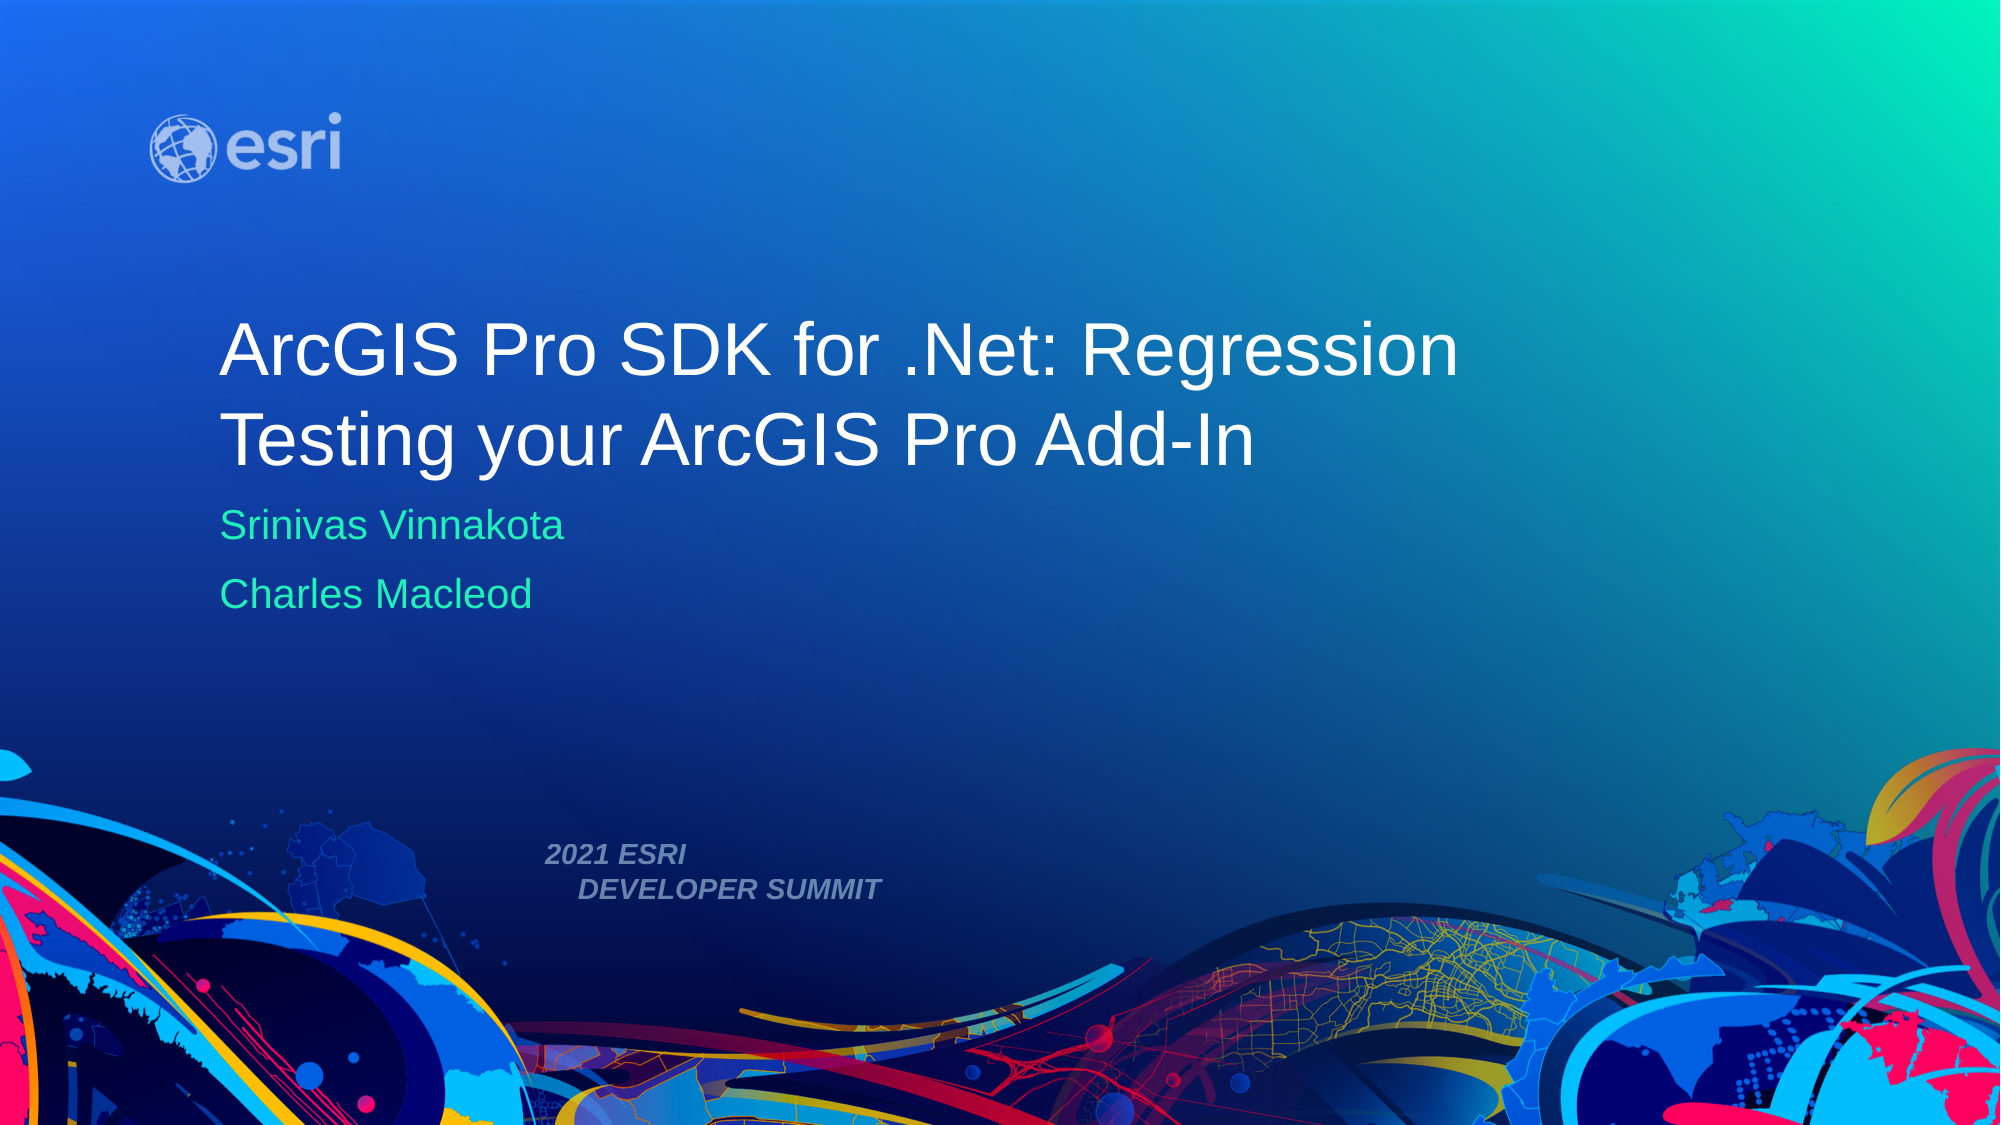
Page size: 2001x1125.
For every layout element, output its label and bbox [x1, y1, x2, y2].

text_box [0, 0, 2000, 1125]
picture [146, 109, 343, 188]
